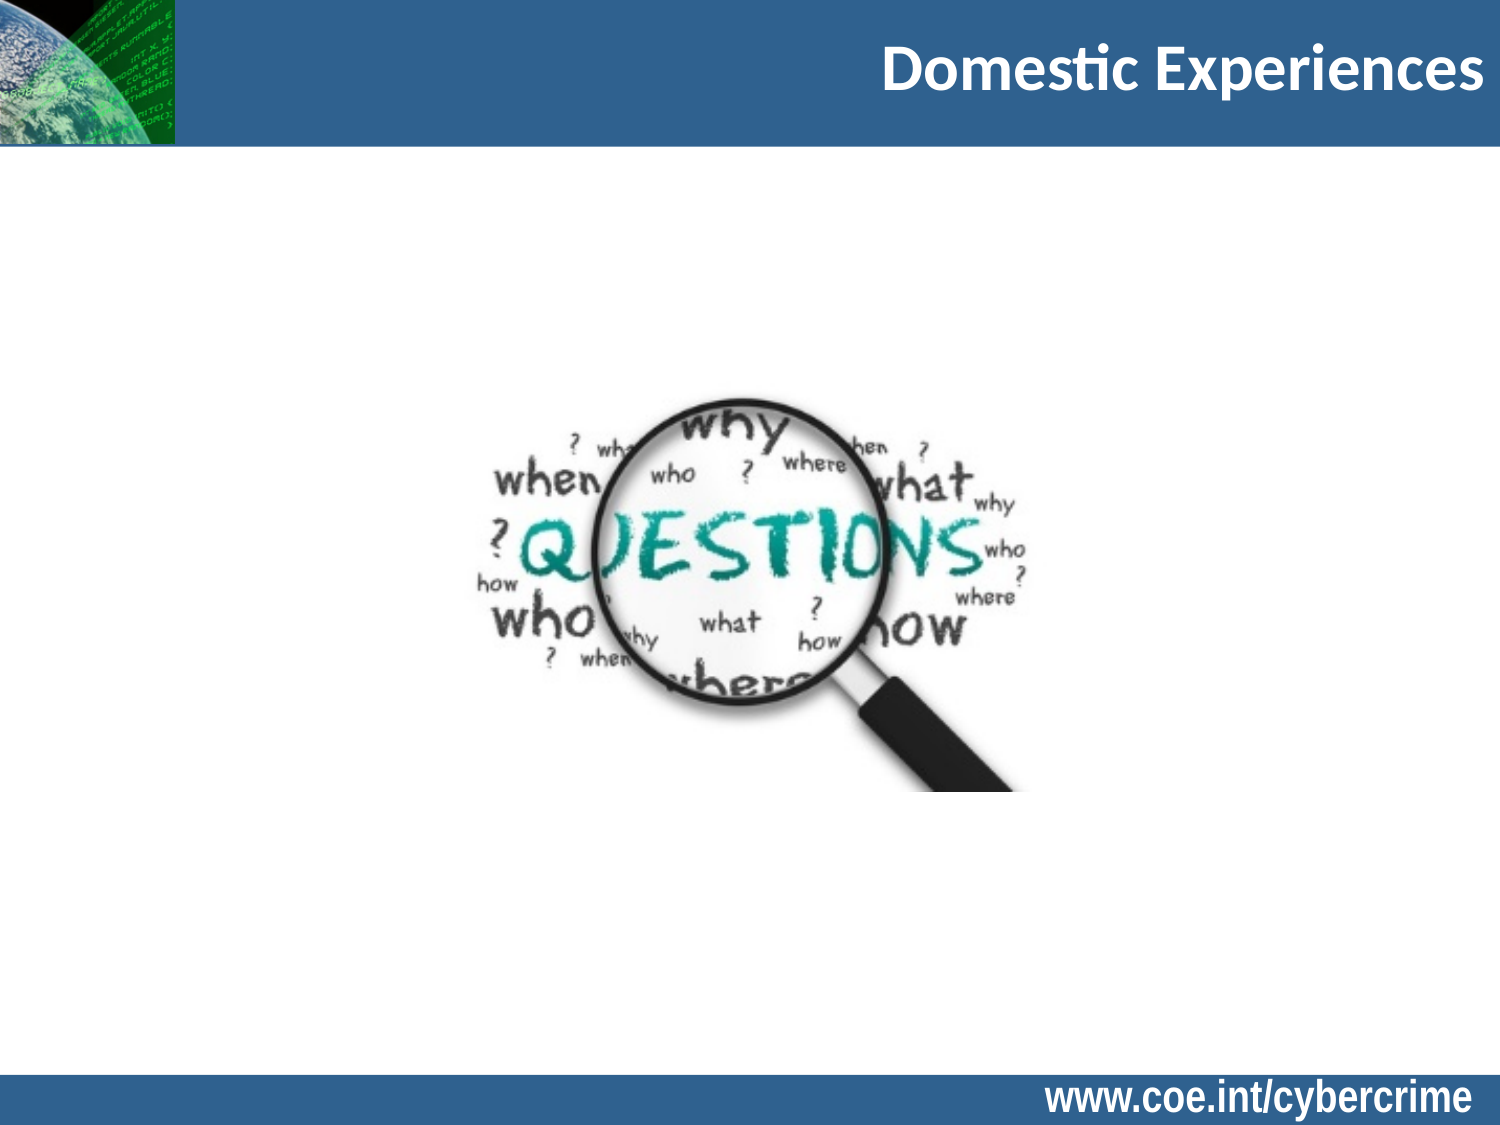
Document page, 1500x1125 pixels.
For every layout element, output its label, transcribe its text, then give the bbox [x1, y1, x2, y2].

text_box Domestic Experiences [177, 0, 1500, 149]
picture [0, 0, 175, 144]
text_box www.coe.int/cybercrime [1030, 1059, 1500, 1125]
text_box [0, 1073, 1030, 1125]
picture [443, 332, 1057, 793]
